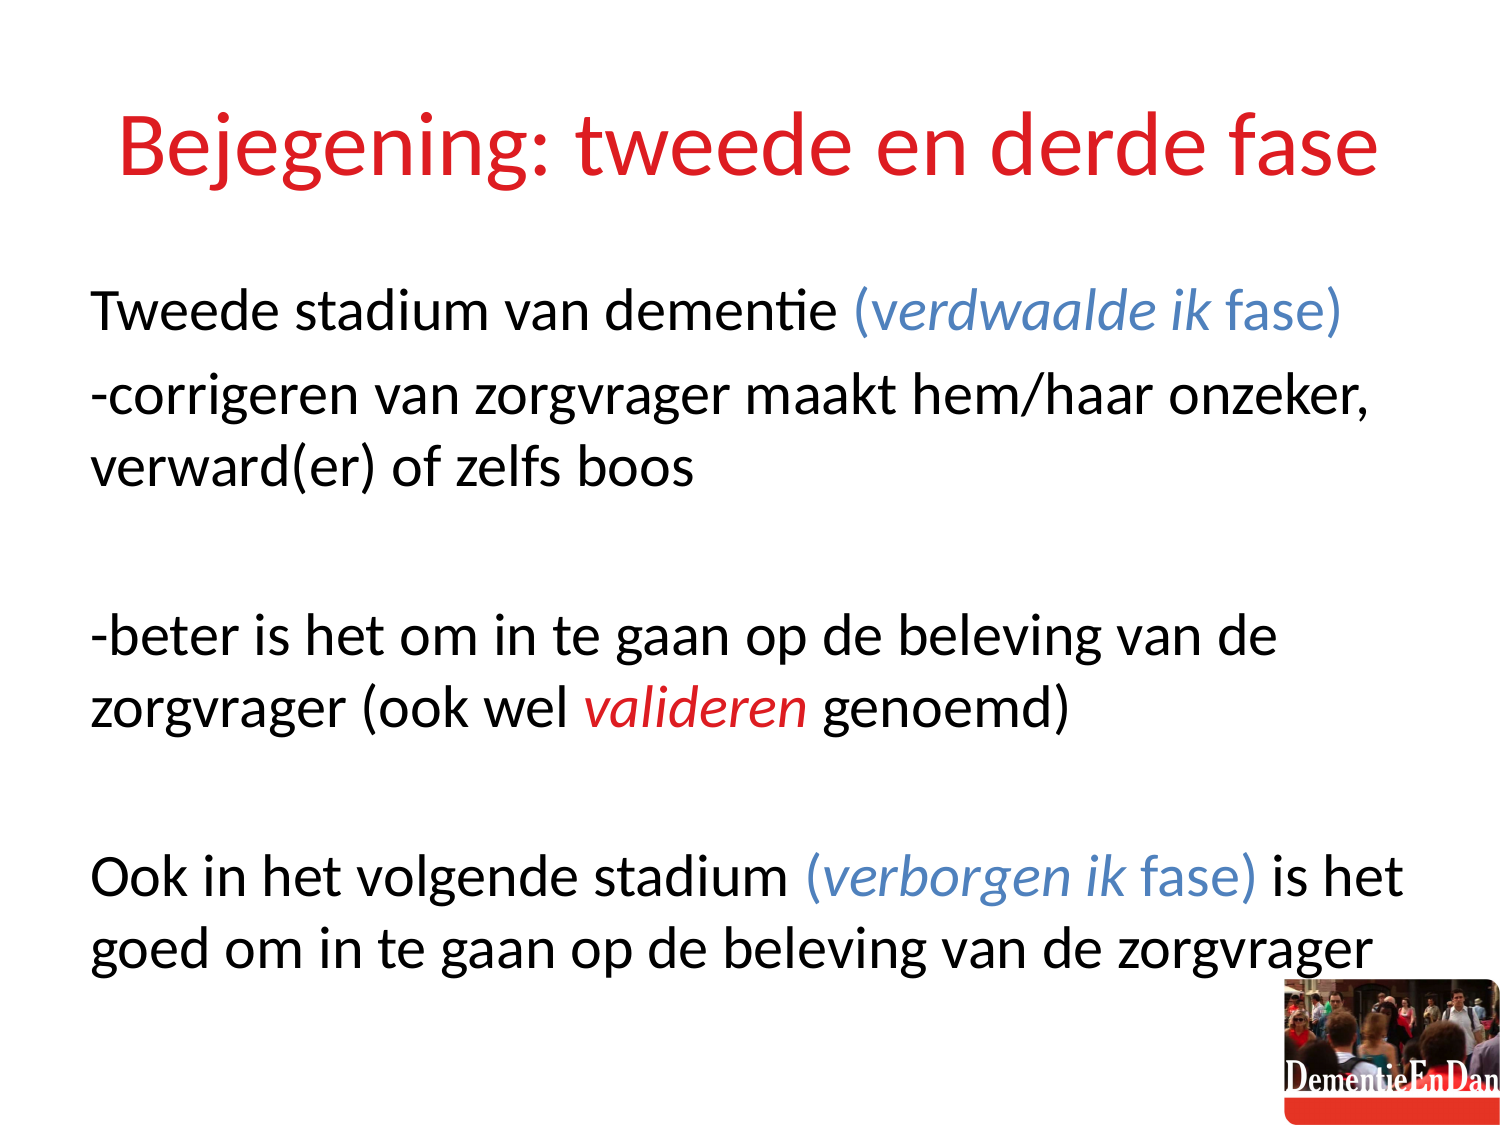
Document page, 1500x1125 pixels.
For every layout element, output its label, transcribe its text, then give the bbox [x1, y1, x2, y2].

picture [1283, 979, 1500, 1125]
title Bejegening: tweede en derde fase [75, 45, 1425, 233]
list Tweede stadium van dementie (verdwaalde ik fase) -corrigeren van zorgvrager maakt hem/haar onzeker, verward(er) of zelfs boos -beter is het om in te gaan op de beleving van de zorgvrager (ook wel valideren genoemd) Ook in het volgende stadium (verborgen ik fase) is het goed om in te gaan op de beleving van de zorgvrager [75, 262, 1425, 1005]
